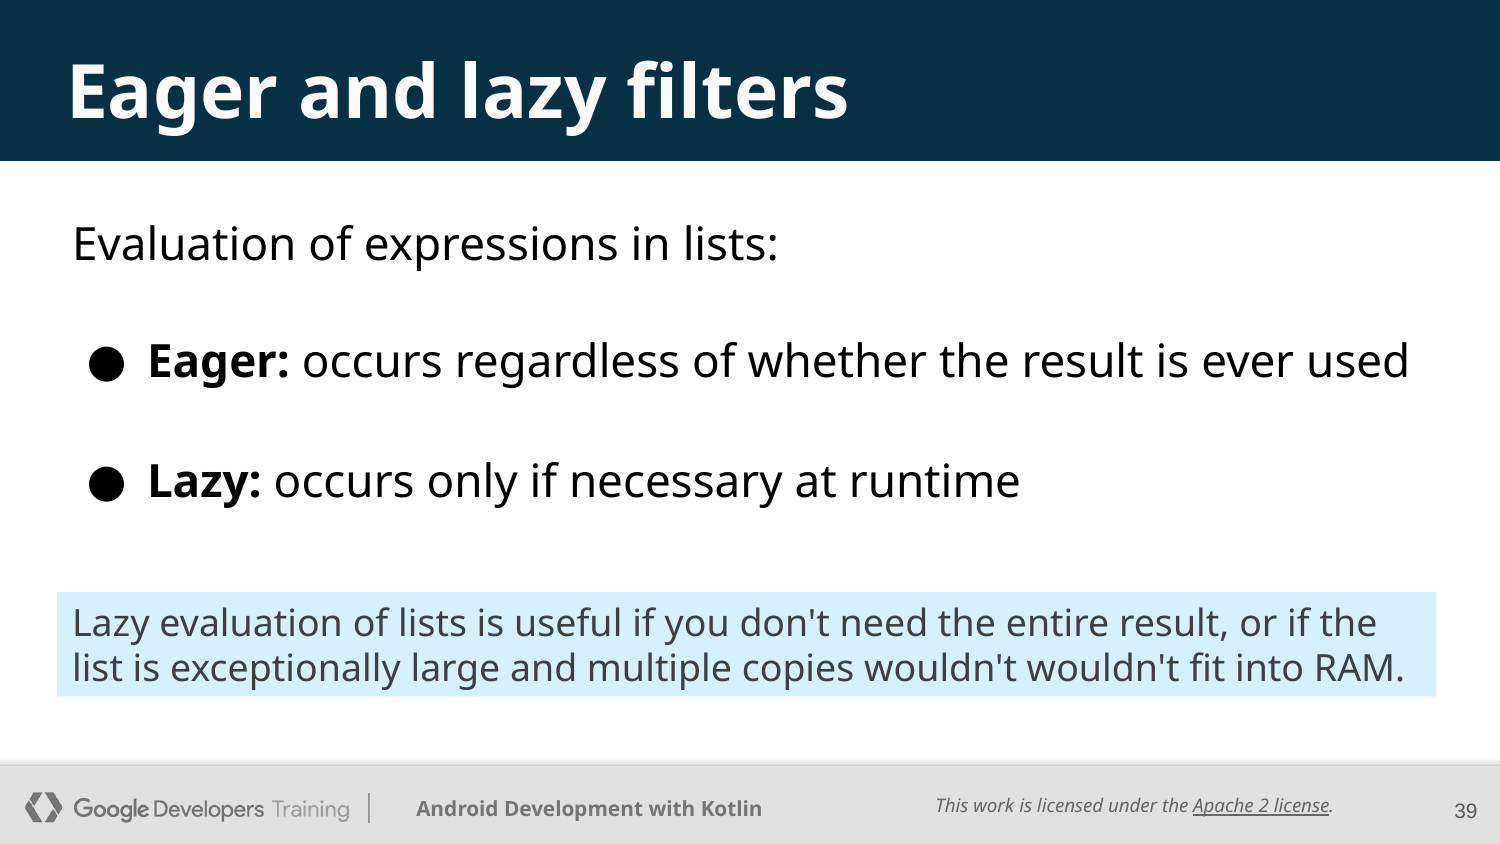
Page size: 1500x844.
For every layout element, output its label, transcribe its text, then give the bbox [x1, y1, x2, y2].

slide_number ‹#› [1402, 777, 1493, 842]
text_box Eager: occurs regardless of whether the result is ever used [56, 316, 1437, 398]
text_box Lazy evaluation of lists is useful if you don't need the entire result, or if the list is exceptionally large and multiple copies wouldn't wouldn't fit into RAM. [56, 592, 1437, 697]
text_box Evaluation of expressions in lists: [56, 199, 866, 281]
picture [0, 161, 1500, 844]
title Eager and lazy filters [51, 28, 1449, 122]
list Lazy: occurs only if necessary at runtime [57, 408, 1437, 491]
